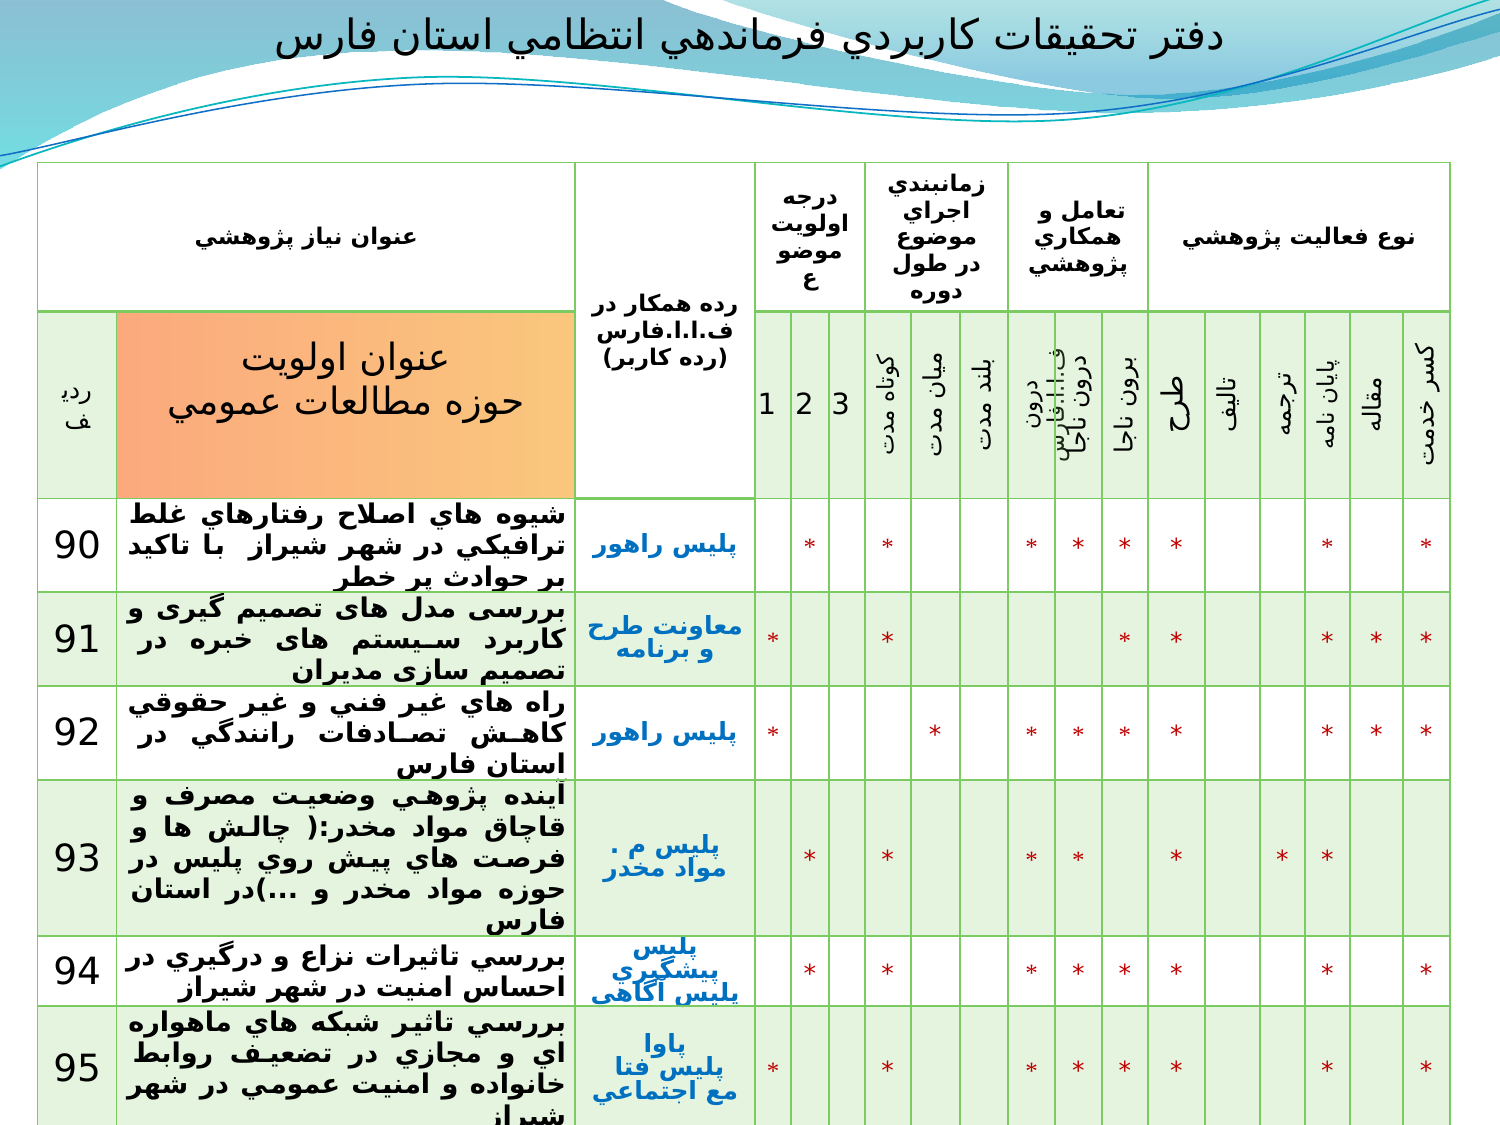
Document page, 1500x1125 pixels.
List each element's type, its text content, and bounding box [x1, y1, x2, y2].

table_cell 95 [38, 1007, 116, 1125]
table_cell * [866, 1007, 910, 1125]
table_cell [1261, 1007, 1304, 1125]
table_cell پليس م . مواد مخدر [576, 781, 754, 935]
table_cell [1351, 937, 1402, 1005]
table_cell * [1149, 593, 1204, 685]
table_header رده همكار در ف.ا.ا.فارس (رده كاربر) [576, 163, 754, 497]
table_cell [1351, 499, 1402, 591]
table_cell [830, 937, 864, 1005]
table_header عنوان نياز پژوهشي [38, 163, 574, 310]
table_cell * [1306, 1007, 1349, 1125]
table_cell پايان نامه [1306, 313, 1349, 498]
table_cell عنوان اولويت حوزه مطالعات عمومي [117, 313, 574, 498]
table_cell [1206, 781, 1259, 935]
table_cell 92 [38, 687, 116, 779]
table_header زمانبندي اجراي موضوع در طول دوره [866, 163, 1007, 310]
table_header درجه اولويت موضوع [756, 163, 864, 310]
table_cell راه هاي غير فني و غير حقوقي كاهش تصادفات رانندگي در استان فارس [117, 687, 574, 779]
table_cell [961, 1007, 1007, 1125]
table_cell 94 [38, 937, 116, 1005]
table_cell * [1103, 499, 1147, 591]
table_cell * [1056, 937, 1101, 1005]
table_cell كسر خدمت [1404, 313, 1449, 498]
table_cell [1261, 937, 1304, 1005]
table_header تعامل و همكاري پژوهشي [1009, 163, 1147, 310]
table_cell * [1056, 499, 1101, 591]
table_cell آينده پژوهي وضعيت مصرف و قاچاق مواد مخدر:( چالش ها و فرصت هاي پيش روي پليس در حوزه مواد مخدر و ...)در استان فارس [117, 781, 574, 935]
table_cell تاليف [1206, 313, 1259, 498]
table_cell [830, 499, 864, 591]
table_cell * [1306, 499, 1349, 591]
table_cell * [1103, 593, 1147, 685]
table_cell * [1009, 781, 1054, 935]
table_cell * [866, 937, 910, 1005]
table_cell [1206, 687, 1259, 779]
table_cell [792, 593, 828, 685]
table_cell * [1351, 687, 1402, 779]
table_cell 93 [38, 781, 116, 935]
table_cell شيوه هاي اصلاح رفتارهاي غلط ترافيكي در شهر شيراز با تاكيد بر حوادث پر خطر [117, 499, 574, 591]
table_cell [1103, 781, 1147, 935]
table_cell [961, 937, 1007, 1005]
table_cell [1009, 593, 1054, 685]
table_cell [1206, 499, 1259, 591]
table_cell [1056, 593, 1101, 685]
table_cell * [1404, 593, 1449, 685]
table_cell بررسی مدل های تصمیم گیری و کاربرد سیستم های خبره در تصمیم سازی مدیران [117, 593, 574, 685]
table_cell 91 [38, 593, 116, 685]
table_cell * [792, 781, 828, 935]
table_cell [830, 687, 864, 779]
table_cell 3 [830, 313, 864, 498]
table_cell طرح [1149, 313, 1204, 498]
table_cell * [1103, 1007, 1147, 1125]
table_cell * [1404, 937, 1449, 1005]
table_cell [912, 1007, 959, 1125]
table_cell * [1306, 687, 1349, 779]
table_cell * [866, 593, 910, 685]
table_cell * [1149, 499, 1204, 591]
table_cell معاونت طرح و برنامه [576, 593, 754, 685]
table_cell [1351, 1007, 1402, 1125]
table_cell * [1149, 937, 1204, 1005]
table_cell * [1149, 687, 1204, 779]
table_cell ترجمه [1261, 313, 1304, 498]
table_cell [912, 499, 959, 591]
table_cell [961, 687, 1007, 779]
table_cell بررسي تاثير شبكه هاي ماهواره اي و مجازي در تضعيف روابط خانواده و امنيت عمومي در شهر شيراز [117, 1007, 574, 1125]
table_cell كوتاه مدت [866, 313, 910, 498]
table_cell * [1404, 687, 1449, 779]
table_cell [830, 781, 864, 935]
table_cell * [866, 781, 910, 935]
table_cell پليس راهور [576, 500, 754, 591]
table_cell * [1306, 593, 1349, 685]
table_cell پليس راهور [576, 687, 754, 779]
table_cell درون ف.ا.ا.فارس [1009, 313, 1054, 498]
table_cell بررسي تاثيرات نزاع و درگيري در احساس امنيت در شهر شيراز [117, 937, 574, 1005]
table_cell درون ناجا [1056, 313, 1101, 498]
table_cell * [792, 937, 828, 1005]
table_cell * [1404, 1007, 1449, 1125]
table_cell * [1056, 687, 1101, 779]
table_cell * [1009, 687, 1054, 779]
table_cell [912, 593, 959, 685]
table_cell * [1056, 781, 1101, 935]
table_cell [912, 781, 959, 935]
table_cell [792, 1007, 828, 1125]
table_cell * [1009, 1007, 1054, 1125]
table_cell * [1404, 499, 1449, 591]
table_cell [830, 1007, 864, 1125]
table_cell [961, 781, 1007, 935]
table_cell * [1103, 687, 1147, 779]
table_cell [1404, 781, 1449, 935]
table_cell * [756, 593, 790, 685]
table_cell * [756, 1007, 790, 1125]
table_cell * [792, 499, 828, 591]
table_cell [756, 499, 790, 591]
table_cell * [912, 687, 959, 779]
table_cell * [1149, 1007, 1204, 1125]
table_cell * [1306, 781, 1349, 935]
table_cell * [1261, 781, 1304, 935]
table_cell [1351, 781, 1402, 935]
table_cell برون ناجا [1103, 313, 1147, 498]
table_cell ميان مدت [912, 313, 959, 498]
table_cell پاوا پليس فتا مع اجتماعي [576, 1007, 754, 1125]
table_cell [1261, 593, 1304, 685]
table_cell * [1149, 781, 1204, 935]
table_cell [1261, 687, 1304, 779]
table_cell [756, 781, 790, 935]
table_cell [866, 687, 910, 779]
table_cell [1206, 593, 1259, 685]
table_cell * [1009, 499, 1054, 591]
table_cell بلند مدت [961, 313, 1007, 498]
table_cell [961, 593, 1007, 685]
table_cell [912, 937, 959, 1005]
table_cell [961, 499, 1007, 591]
table_header نوع فعاليت پژوهشي [1149, 163, 1449, 310]
table_cell [756, 937, 790, 1005]
table_cell 90 [38, 499, 116, 591]
table_cell * [1306, 937, 1349, 1005]
table_cell 1 [756, 313, 790, 498]
table_cell * [1056, 1007, 1101, 1125]
table_cell * [756, 687, 790, 779]
table_cell مقاله [1351, 313, 1402, 498]
table_cell [792, 687, 828, 779]
table_cell [1261, 499, 1304, 591]
table_cell رديف [38, 313, 116, 498]
table_cell * [1351, 593, 1402, 685]
table_cell [830, 593, 864, 685]
text_box دفتر تحقيقات كاربردي فرماندهي انتظامي استان فارس [0, 0, 1500, 65]
table_cell * [1103, 937, 1147, 1005]
table_cell 2 [792, 313, 828, 498]
table_cell پليس پيشگيري پليس آگاهي [576, 937, 754, 1005]
table_cell * [866, 499, 910, 591]
table_cell [1206, 937, 1259, 1005]
table_cell * [1009, 937, 1054, 1005]
table_cell [1206, 1007, 1259, 1125]
